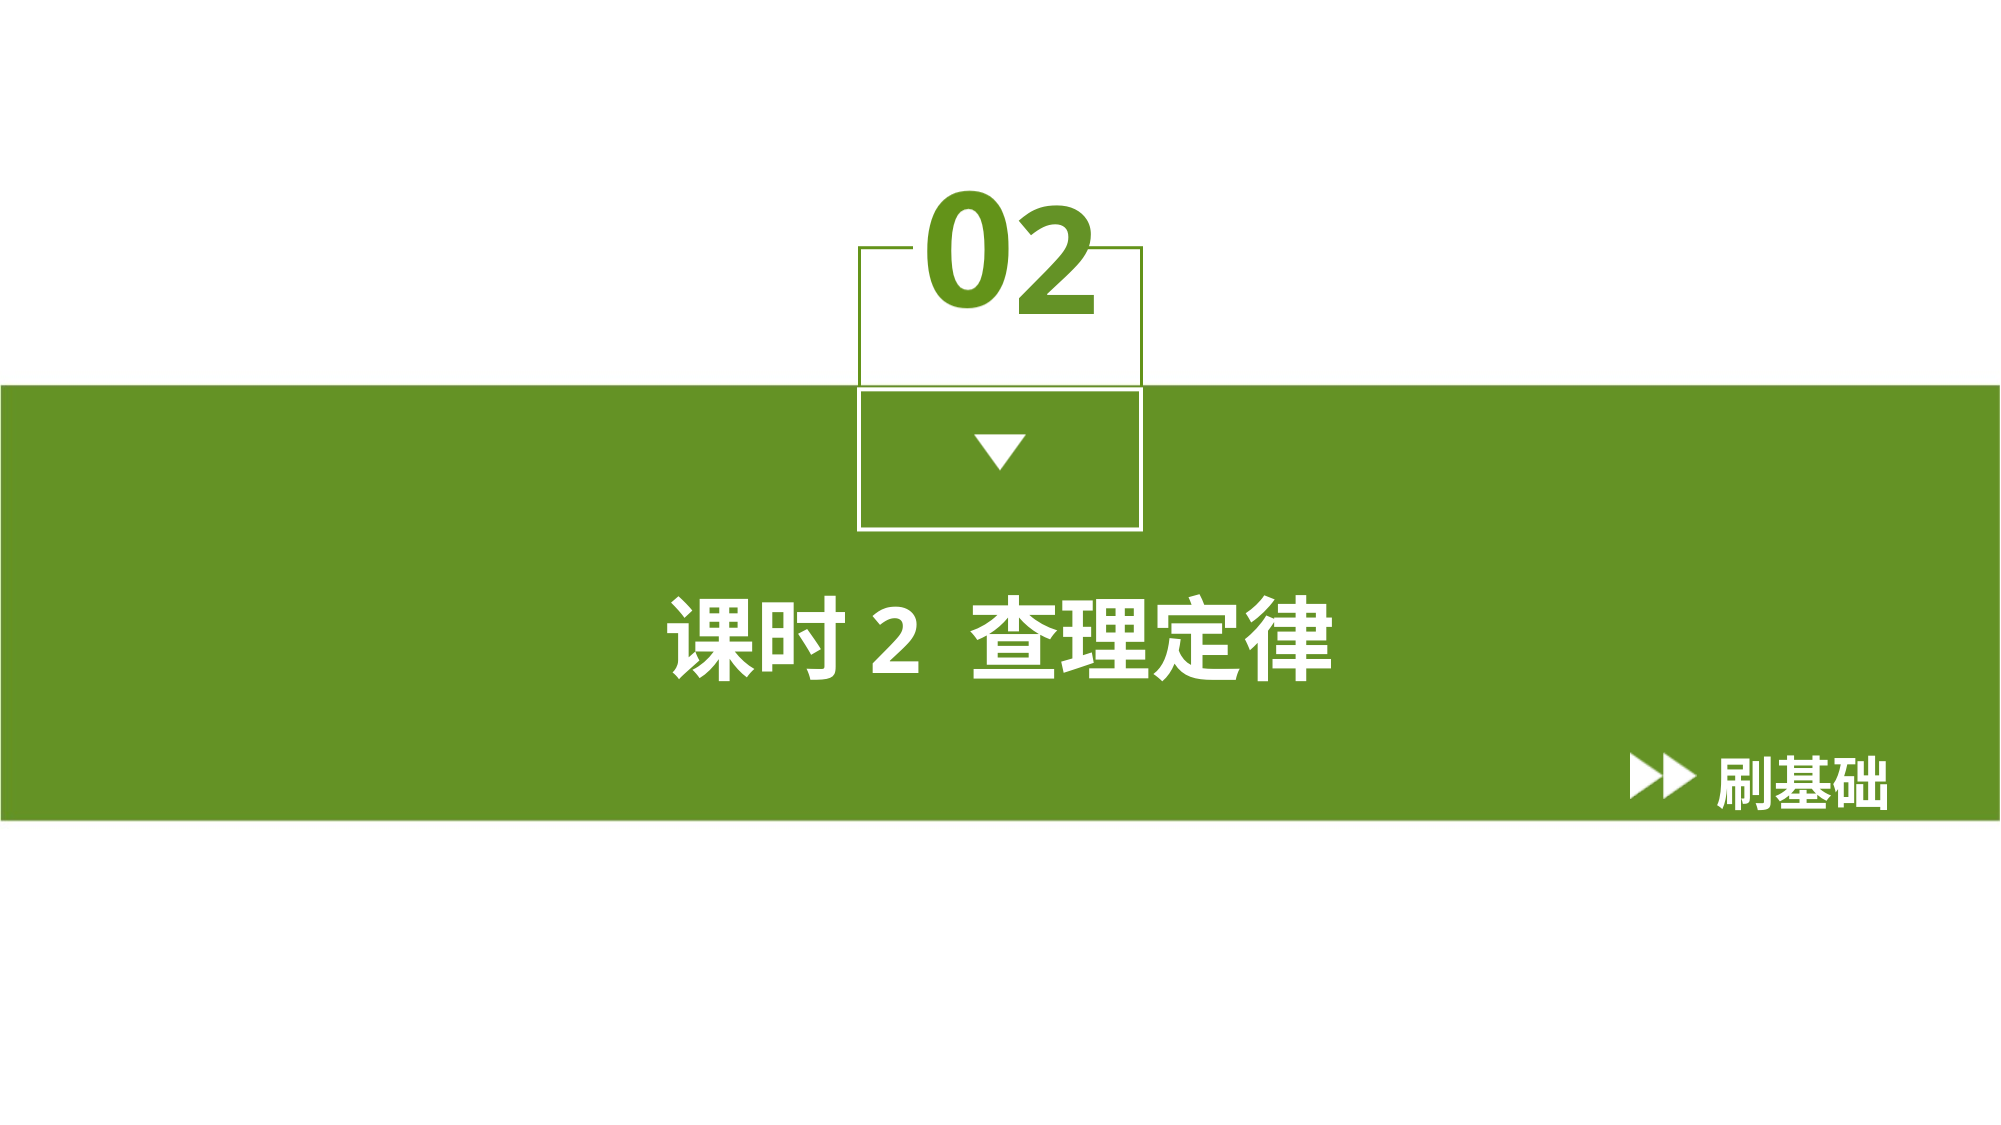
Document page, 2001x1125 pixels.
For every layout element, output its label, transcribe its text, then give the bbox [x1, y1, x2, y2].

text_box 刷基础 [1715, 718, 1997, 812]
picture [0, 0, 2000, 572]
text_box 2 [1013, 156, 1173, 353]
text_box 课时2 查理定律 [0, 572, 2000, 699]
picture [0, 699, 2000, 1125]
